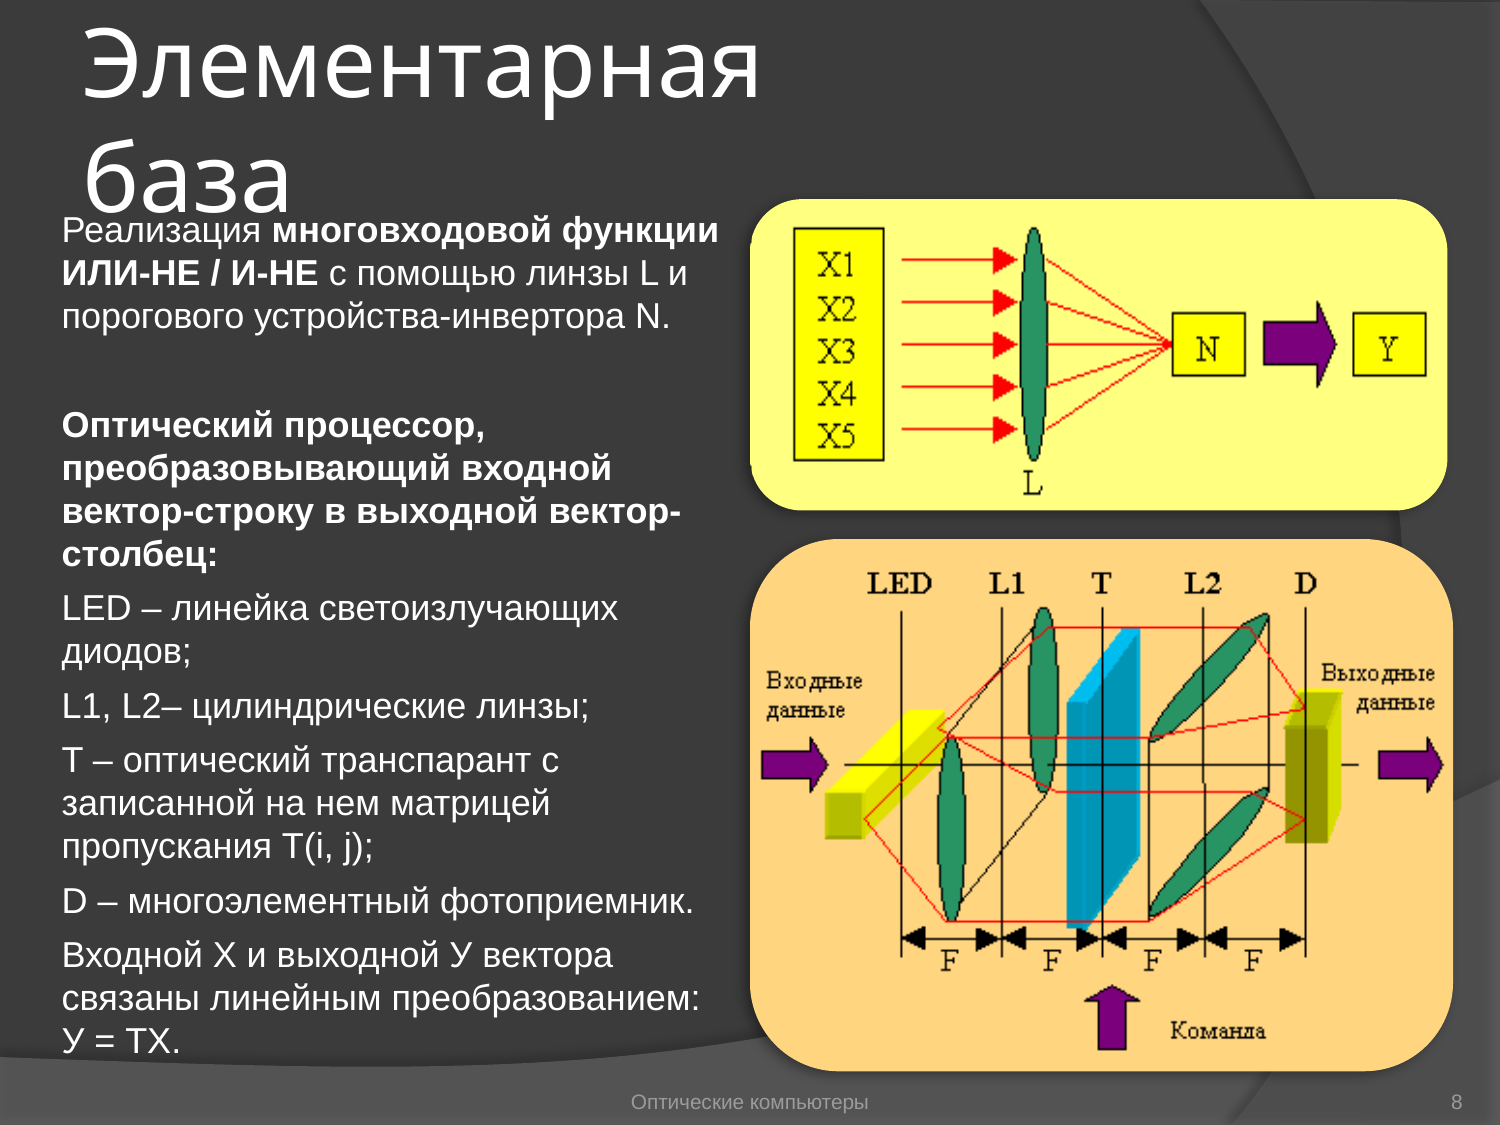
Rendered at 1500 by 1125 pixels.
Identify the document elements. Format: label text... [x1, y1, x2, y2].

text_box Реализация многовходовой функции ИЛИ-НЕ / И-НЕ с помощью линзы L и порогового устройства-инвертора N. Оптический процессор, преобразовывающий входной вектор-строку в выходной вектор-столбец: LED – линейка светоизлучающих диодов; L1, L2– цилиндрические линзы; T – оптический транспарант с записанной на нем матрицей пропускания T(i, j); D – многоэлементный фотоприемник. Входной Х и выходной У вектора связаны линейным преобразованием: У = ТХ. [46, 199, 739, 1090]
title Элементарная база [75, 45, 914, 188]
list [749, 198, 1448, 511]
slide_number 8 [1337, 1080, 1463, 1114]
footer Оптические компьютеры [512, 1053, 988, 1114]
picture [749, 538, 1454, 1072]
